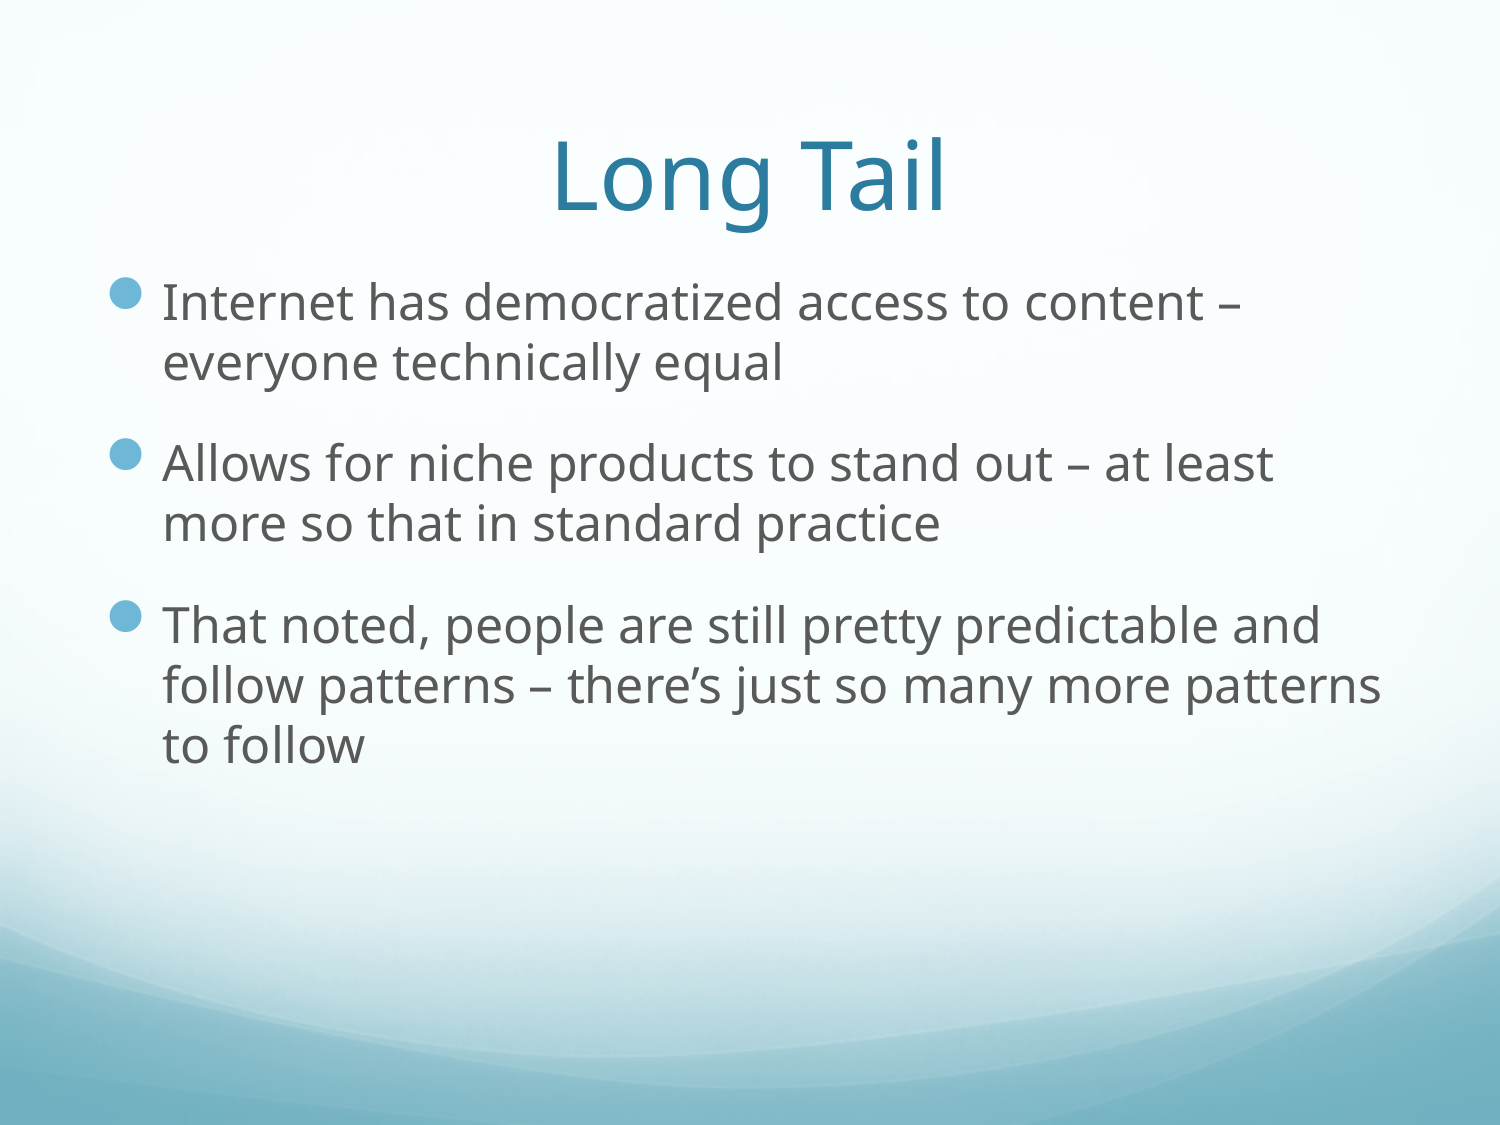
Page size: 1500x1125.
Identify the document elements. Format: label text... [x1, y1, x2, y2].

title Long Tail [90, 17, 1410, 237]
list Internet has democratized access to content – everyone technically equal Allows for niche products to stand out – at least more so that in standard practice That noted, people are still pretty predictable and follow patterns – there’s just so many more patterns to follow [90, 262, 1410, 975]
